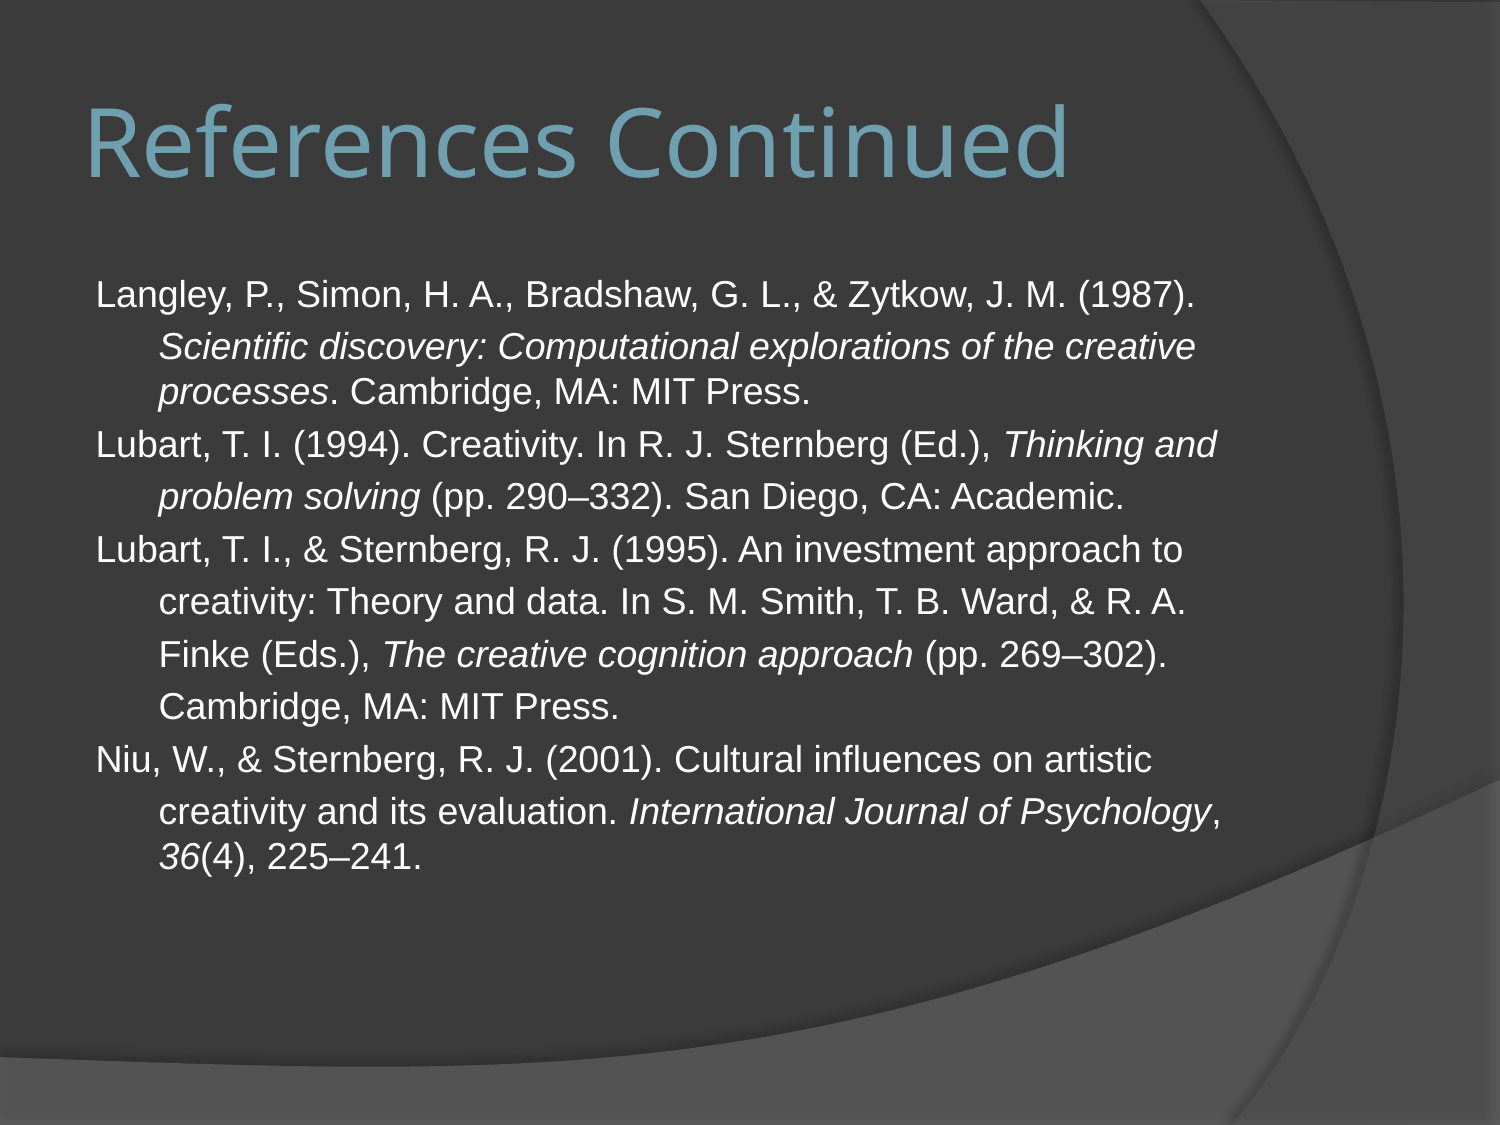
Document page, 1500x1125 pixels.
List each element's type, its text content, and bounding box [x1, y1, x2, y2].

title References Continued [75, 45, 1300, 233]
list Langley, P., Simon, H. A., Bradshaw, G. L., & Zytkow, J. M. (1987). Scientific discovery: Computational explorations of the creative processes. Cambridge, MA: MIT Press. Lubart, T. I. (1994). Creativity. In R. J. Sternberg (Ed.), Thinking and problem solving (pp. 290–332). San Diego, CA: Academic. Lubart, T. I., & Sternberg, R. J. (1995). An investment approach to creativity: Theory and data. In S. M. Smith, T. B. Ward, & R. A. Finke (Eds.), The creative cognition approach (pp. 269–302). Cambridge, MA: MIT Press. Niu, W., & Sternberg, R. J. (2001). Cultural influences on artistic creativity and its evaluation. International Journal of Psychology, 36(4), 225–241. [75, 262, 1300, 1005]
